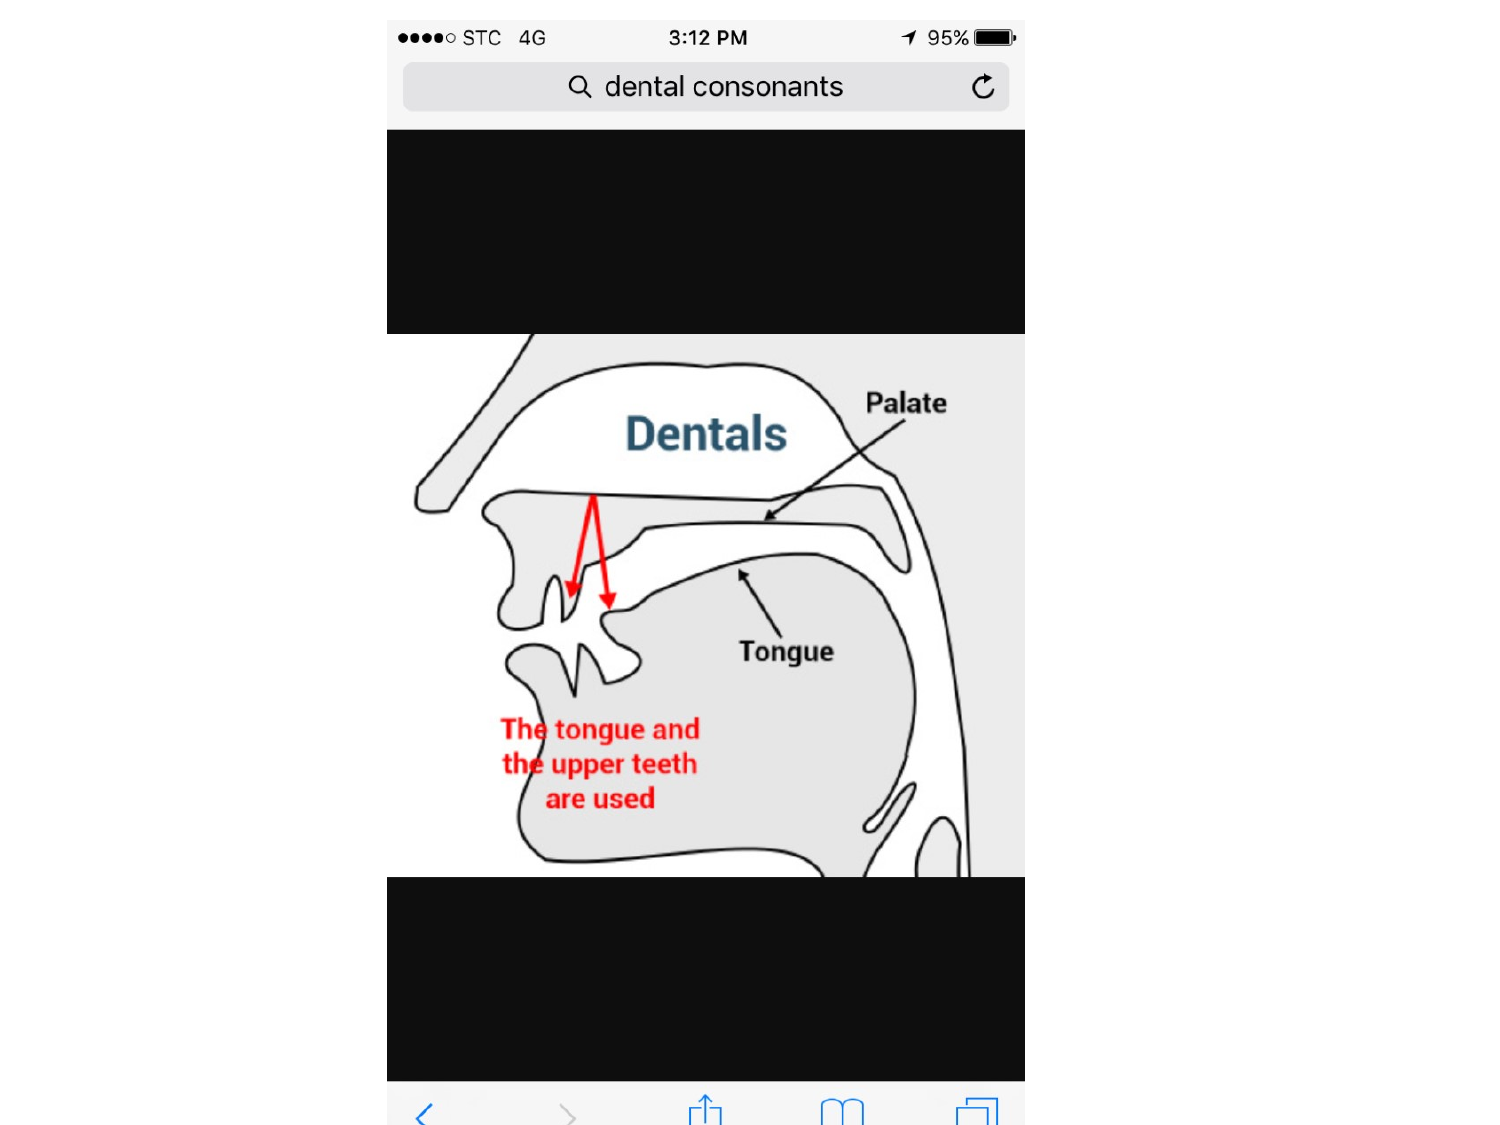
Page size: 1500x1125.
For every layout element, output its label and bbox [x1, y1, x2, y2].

list [387, 20, 1026, 1125]
